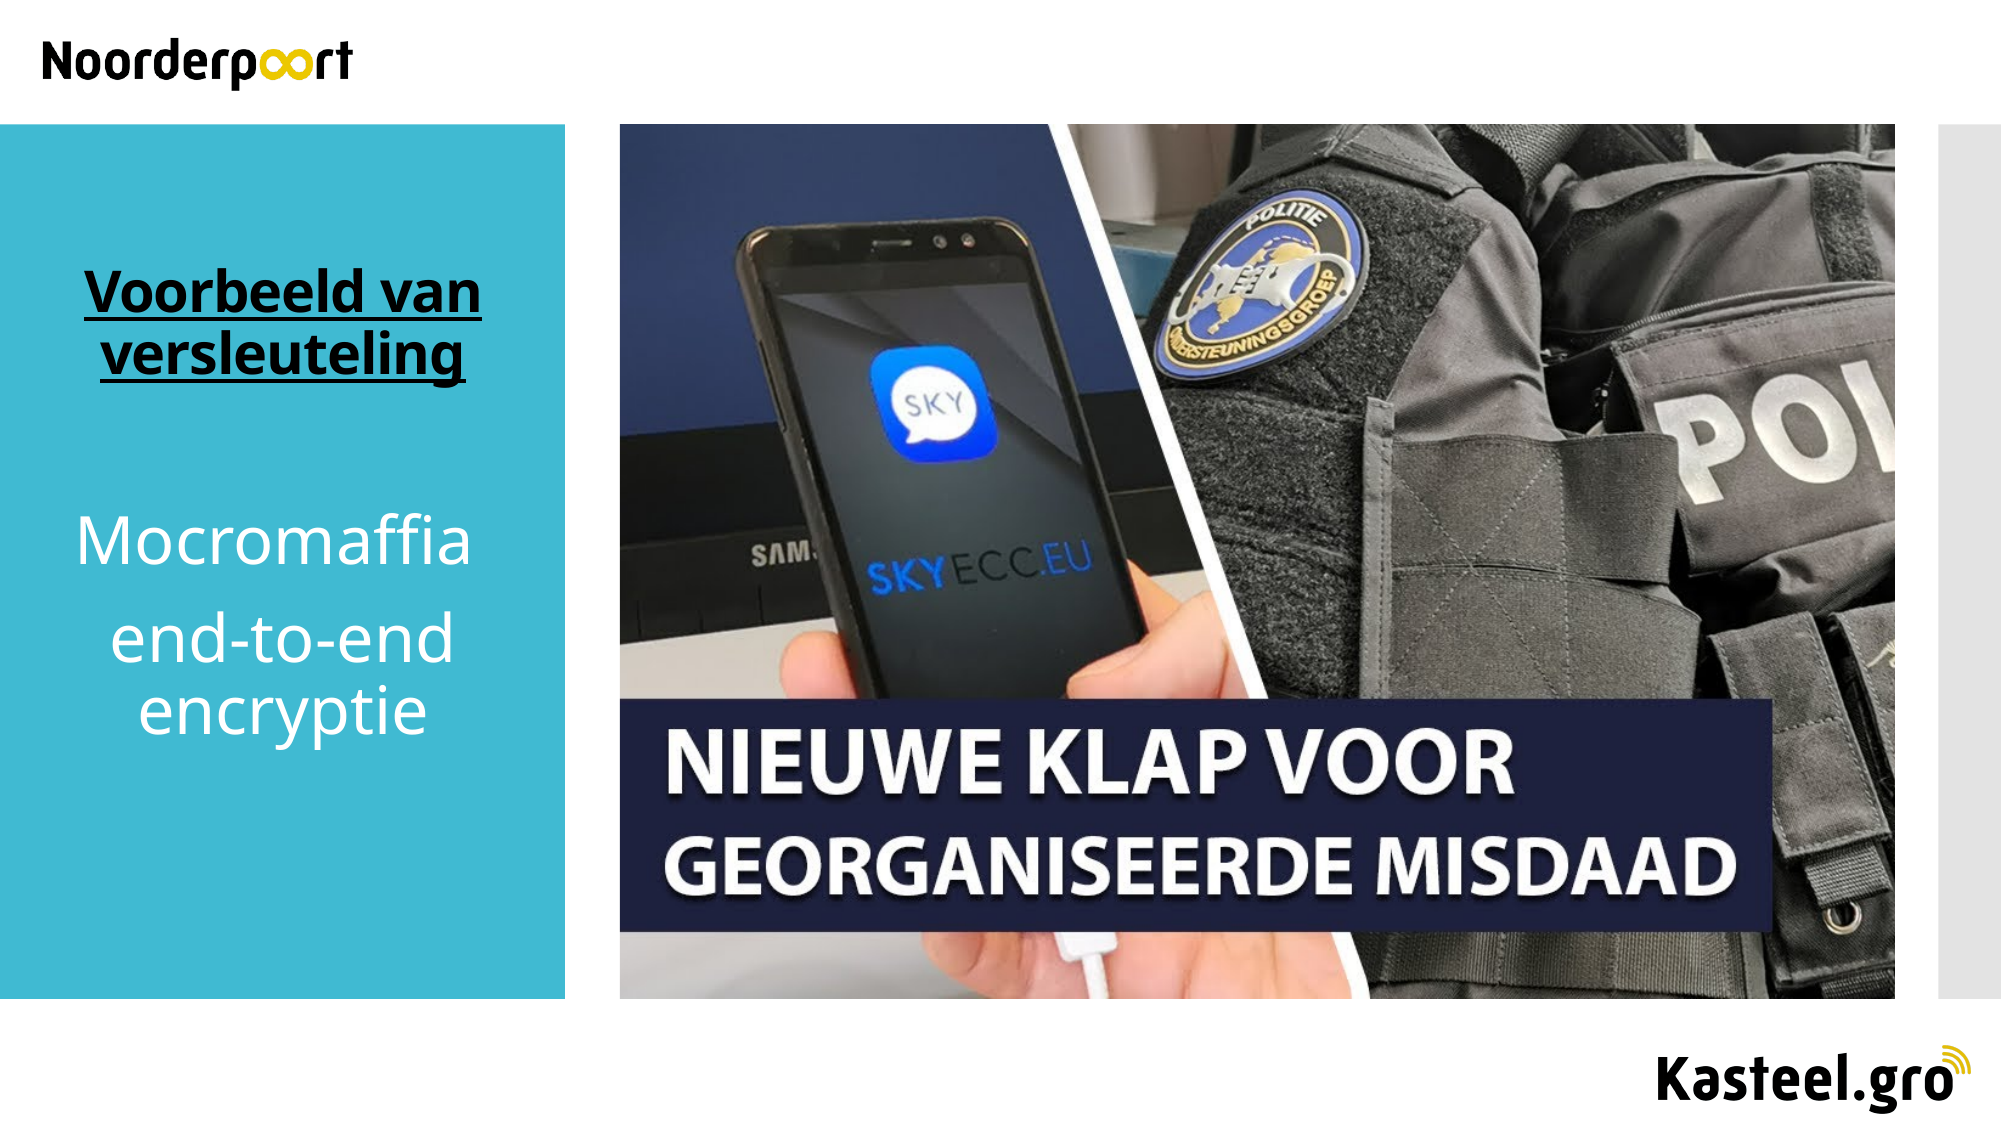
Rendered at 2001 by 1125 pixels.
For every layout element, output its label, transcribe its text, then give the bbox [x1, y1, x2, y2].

picture [1657, 1045, 1971, 1114]
picture [619, 124, 1896, 1000]
list Mocromaffia end-to-end encryptie [41, 394, 525, 969]
picture [41, 35, 354, 92]
title Voorbeeld van versleuteling [41, 184, 525, 394]
